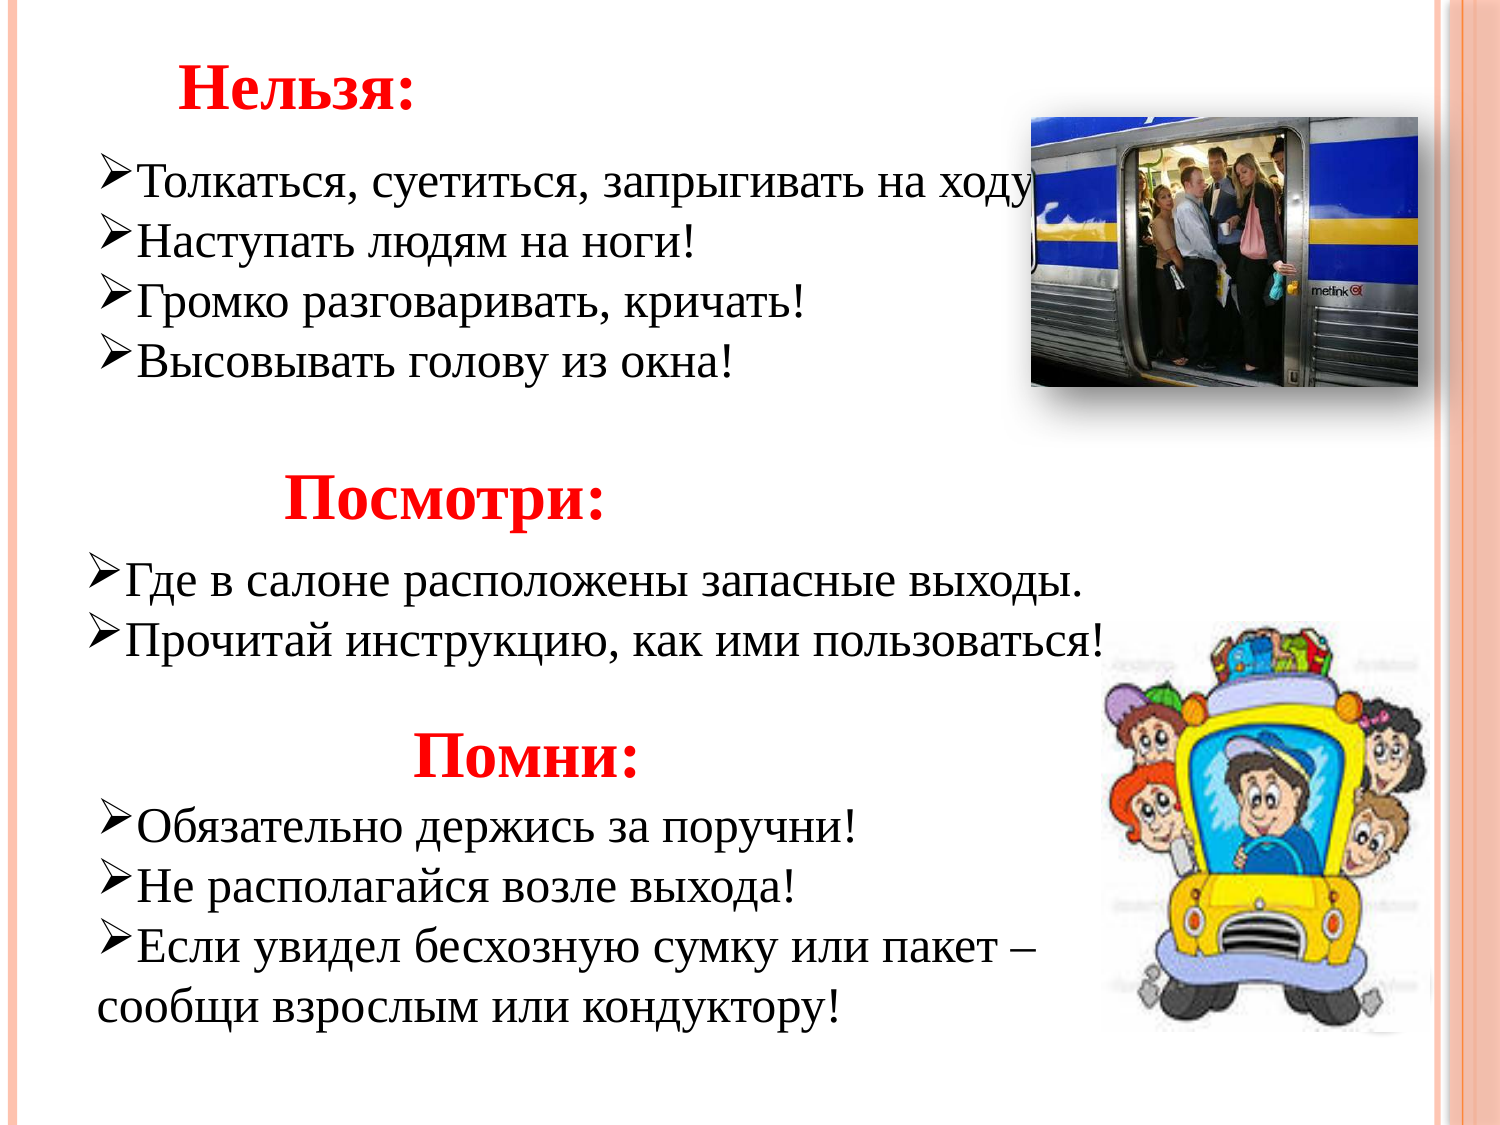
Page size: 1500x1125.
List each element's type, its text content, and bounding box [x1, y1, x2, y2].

text_box Обязательно держись за поручни! Не располагайся возле выхода! Если увидел бесхозную сумку или пакет – сообщи взрослым или кондуктору! [81, 785, 1100, 1040]
picture [1030, 116, 1419, 388]
text_box Помни: [398, 703, 903, 785]
text_box Посмотри: [269, 445, 832, 538]
text_box Где в салоне расположены запасные выходы. Прочитай инструкцию, как ими пользоваться! [70, 538, 1395, 734]
text_box Толкаться, суетиться, запрыгивать на ходу! Наступать людям на ноги! Громко разговаривать, кричать! Высовывать голову из окна! [81, 140, 1081, 538]
text_box Нельзя: [164, 35, 554, 130]
picture [1100, 620, 1431, 1032]
